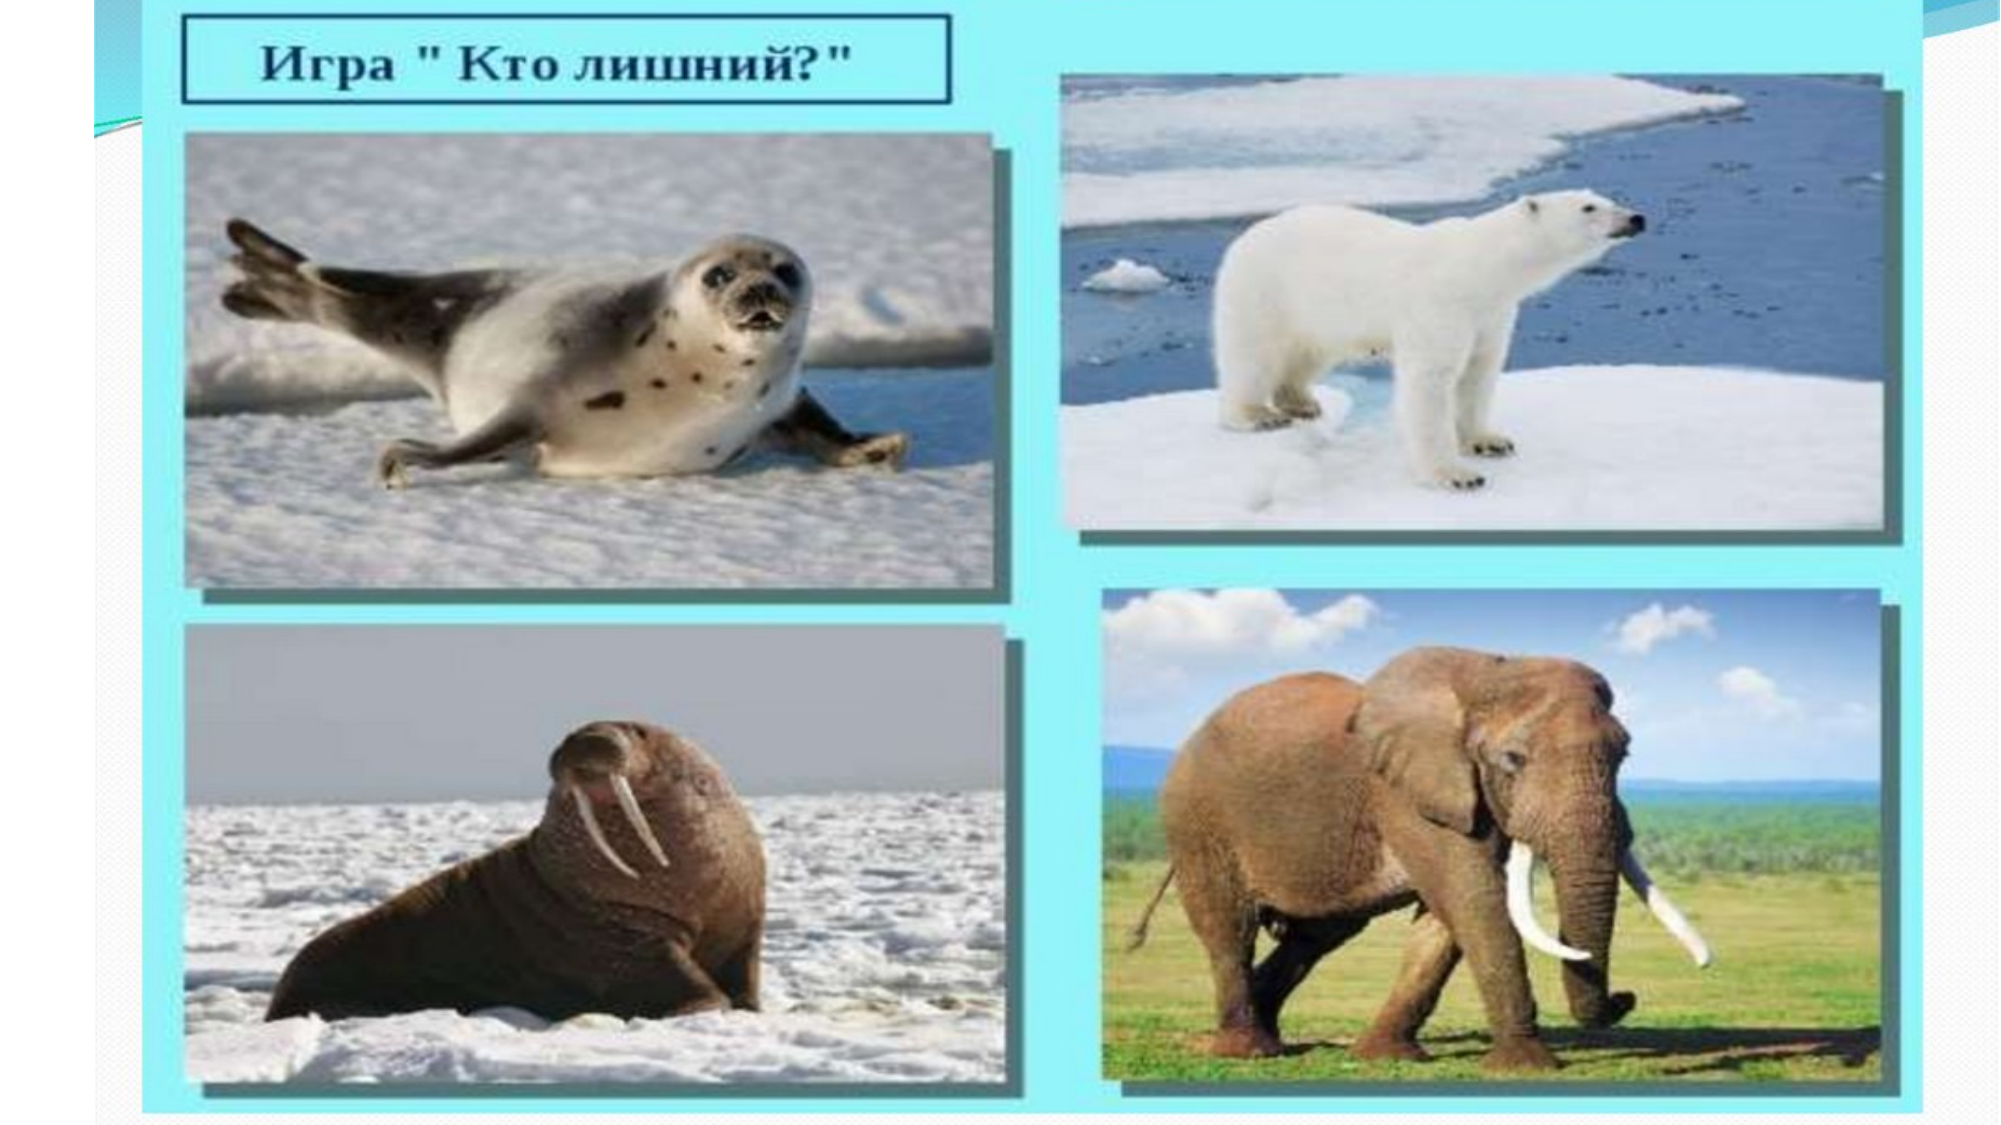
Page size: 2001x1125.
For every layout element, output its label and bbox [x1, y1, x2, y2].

list [94, 0, 2000, 1125]
